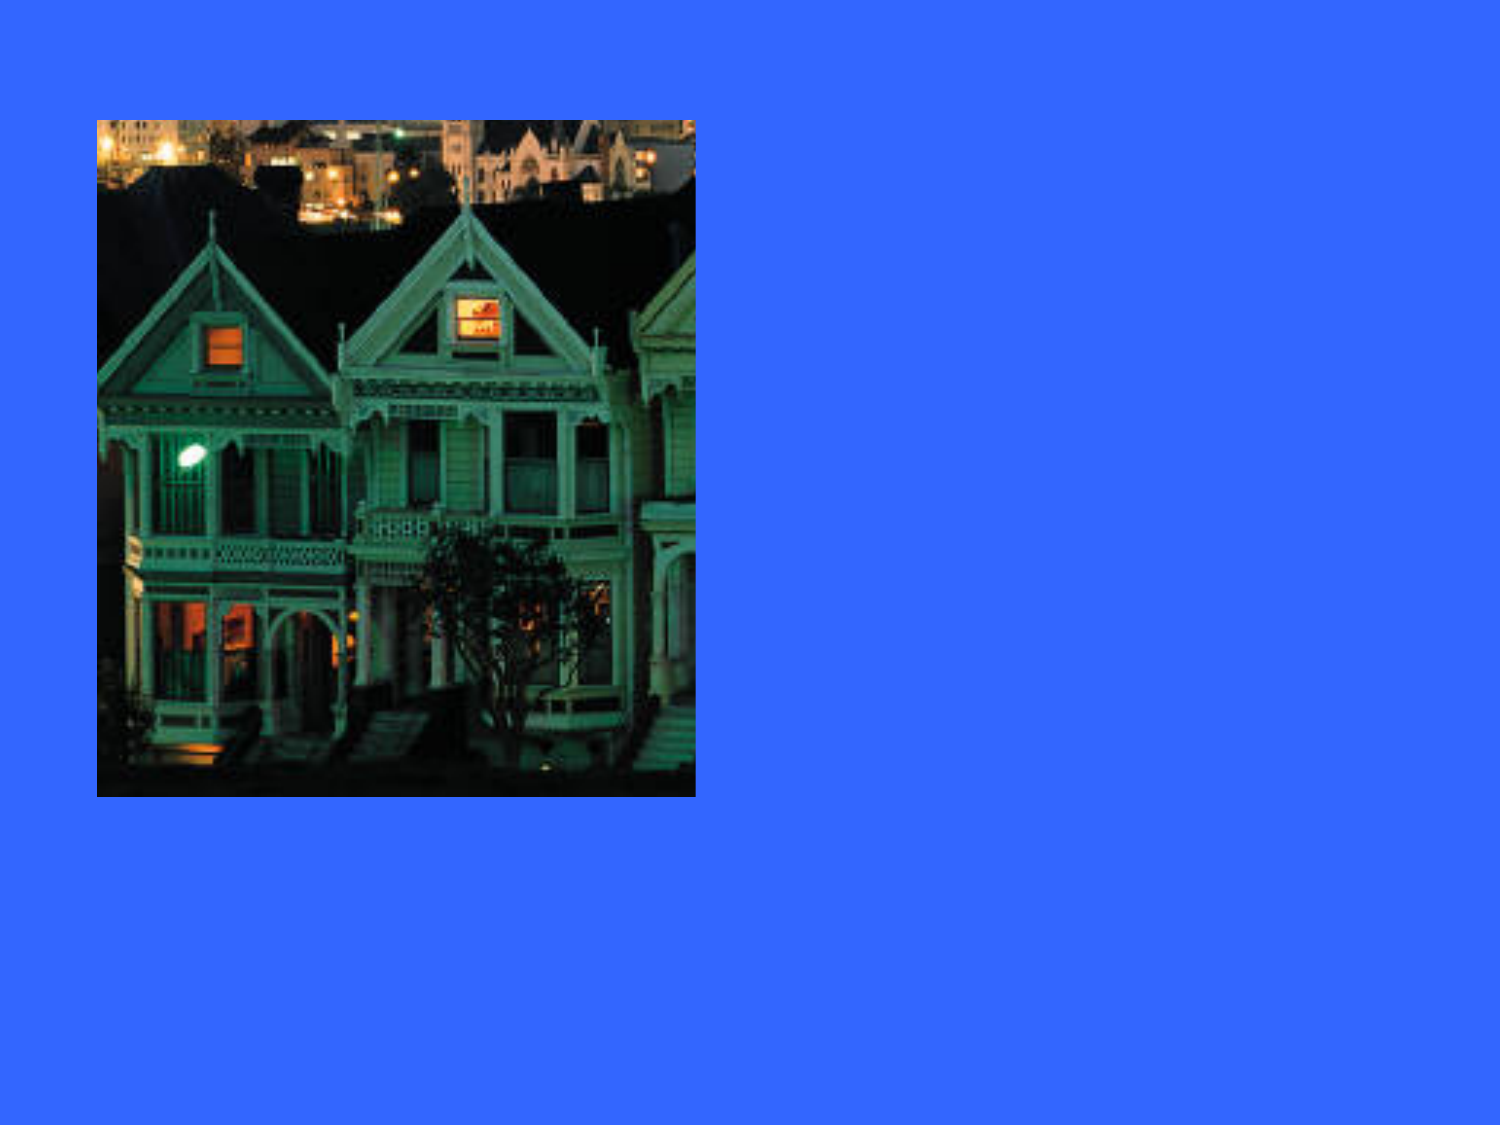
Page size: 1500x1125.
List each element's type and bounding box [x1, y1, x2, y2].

list [0, 119, 696, 797]
